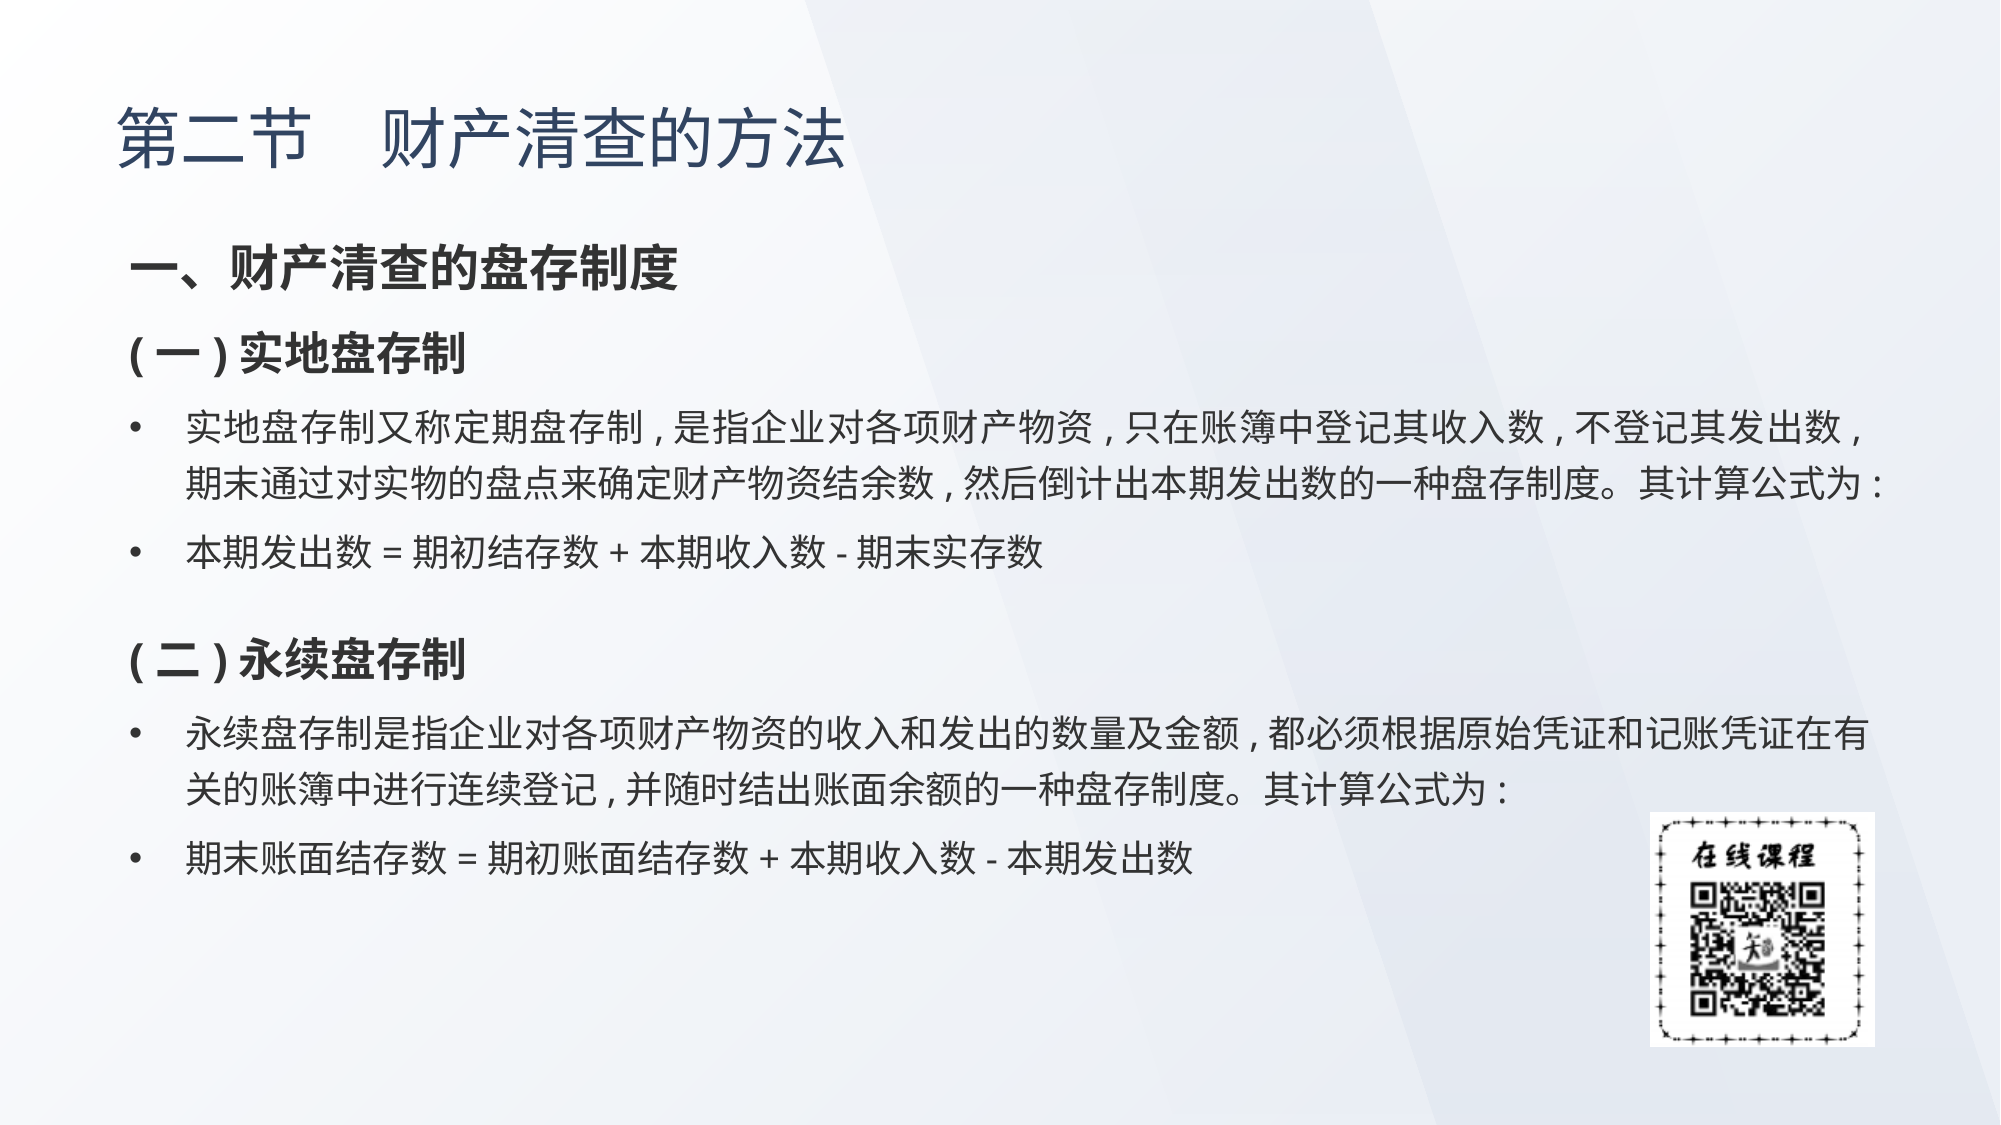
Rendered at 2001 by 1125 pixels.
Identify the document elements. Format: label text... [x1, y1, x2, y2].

text_box 一、财产清查的盘存制度 (一)实地盘存制 实地盘存制又称定期盘存制,是指企业对各项财产物资,只在账簿中登记其收入数,不登记其发出数,期末通过对实物的盘点来确定财产物资结余数,然后倒计出本期发出数的一种盘存制度。其计算公式为: 本期发出数=期初结存数+本期收入数-期末实存数 (二)永续盘存制 永续盘存制是指企业对各项财产物资的收入和发出的数量及金额,都必须根据原始凭证和记账凭证在有关的账簿中进行连续登记,并随时结出账面余额的一种盘存制度。其计算公式为: 期末账面结存数=期初账面结存数+本期收入数-本期发出数 [114, 213, 1886, 1013]
picture [1649, 812, 1875, 1047]
title 第二节 财产清查的方法 [114, 59, 1886, 178]
